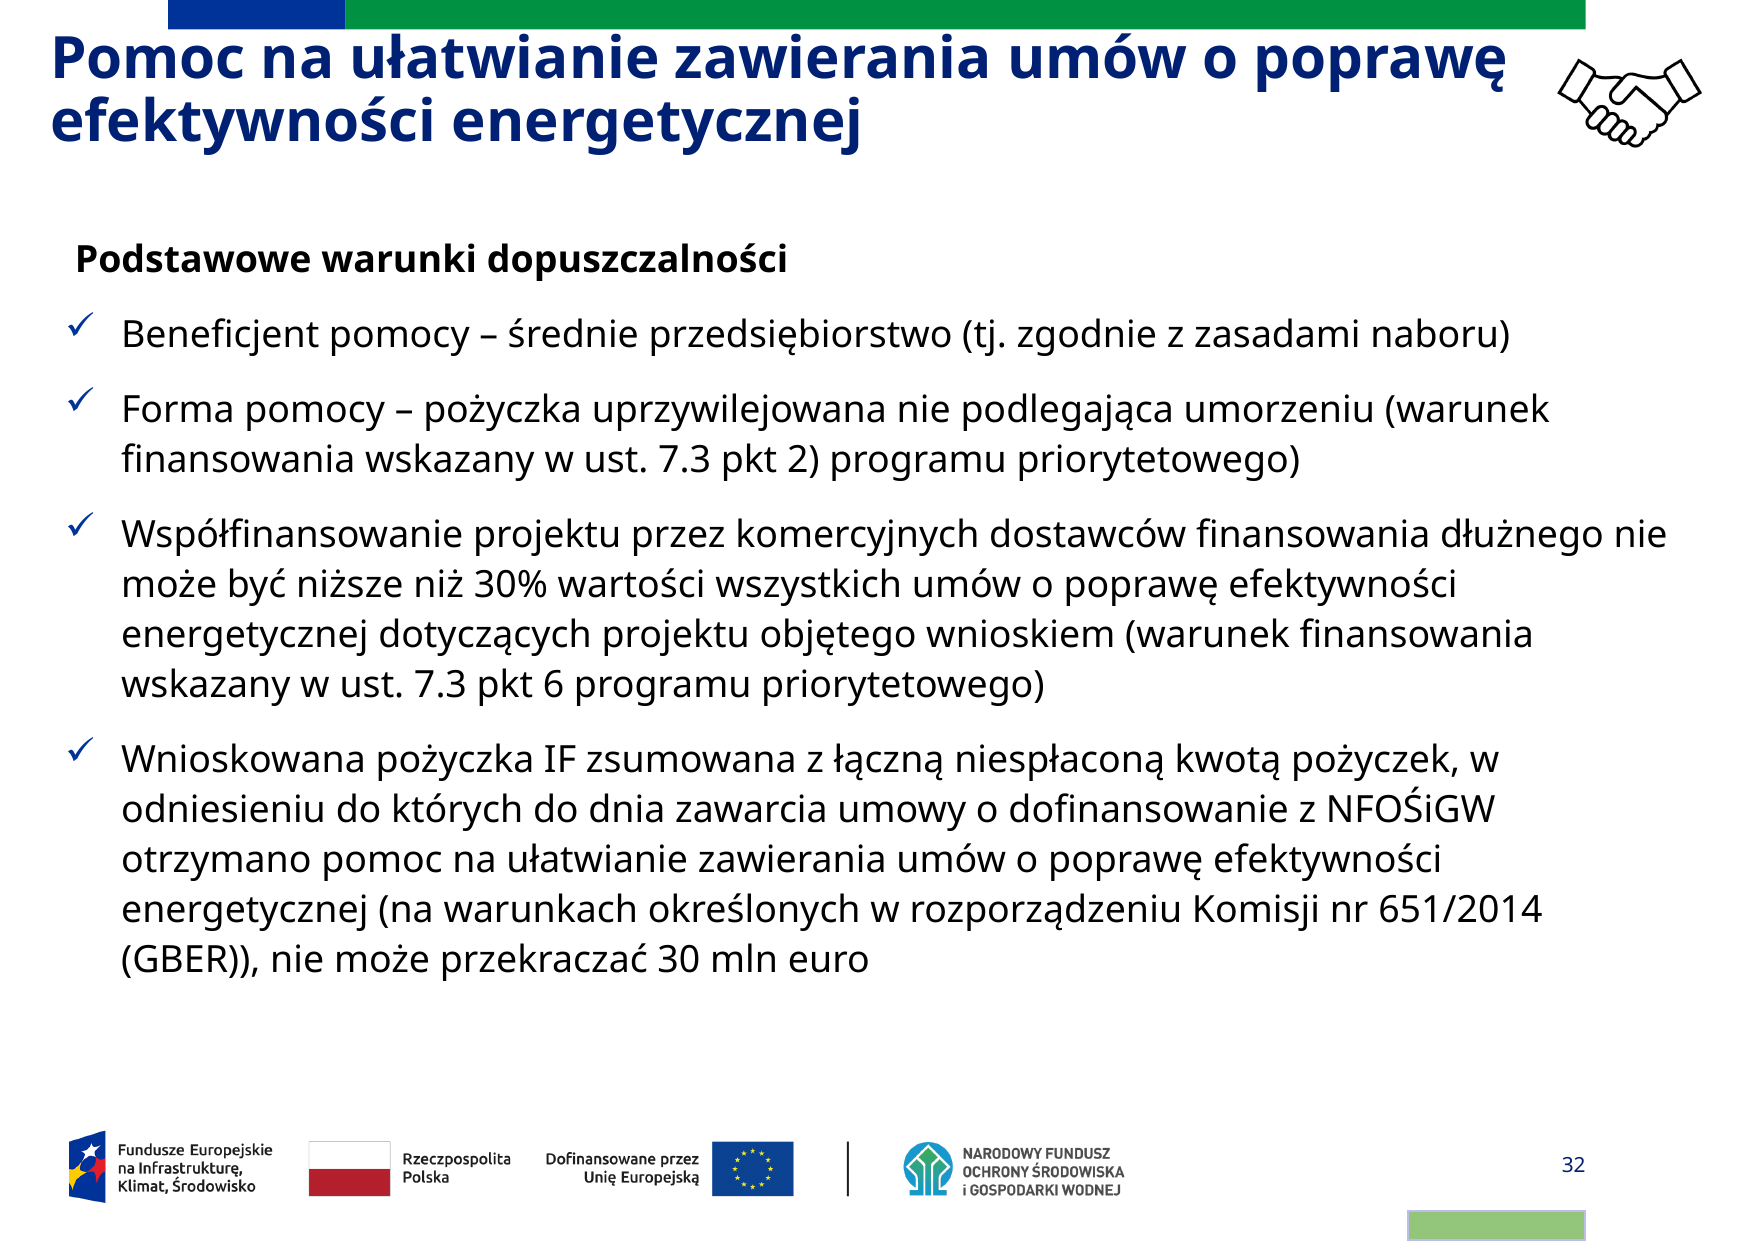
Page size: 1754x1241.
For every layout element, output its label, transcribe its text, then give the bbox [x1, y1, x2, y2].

text_box Podstawowe warunki dopuszczalności Beneficjent pomocy – średnie przedsiębiorstwo (tj. zgodnie z zasadami naboru) Forma pomocy – pożyczka uprzywilejowana nie podlegająca umorzeniu (warunek finansowania wskazany w ust. 7.3 pkt 2) programu priorytetowego) Współfinansowanie projektu przez komercyjnych dostawców finansowania dłużnego nie może być niższe niż 30% wartości wszystkich umów o poprawę efektywności energetycznej dotyczących projektu objętego wnioskiem (warunek finansowania wskazany w ust. 7.3 pkt 6 programu priorytetowego) Wnioskowana pożyczka IF zsumowana z łączną niespłaconą kwotą pożyczek, w odniesieniu do których do dnia zawarcia umowy o dofinansowanie z NFOŚiGW otrzymano pomoc na ułatwianie zawierania umów o poprawę efektywności energetycznej (na warunkach określonych w rozporządzeniu Komisji nr 651/2014 (GBER)), nie może przekraczać 30 mln euro [50, 222, 1705, 1108]
picture [49, 1112, 1143, 1221]
title Pomoc na ułatwianie zawierania umów o poprawę efektywności energetycznej [50, 27, 1586, 116]
slide_number 32 [1408, 1151, 1586, 1181]
picture [1554, 28, 1705, 179]
